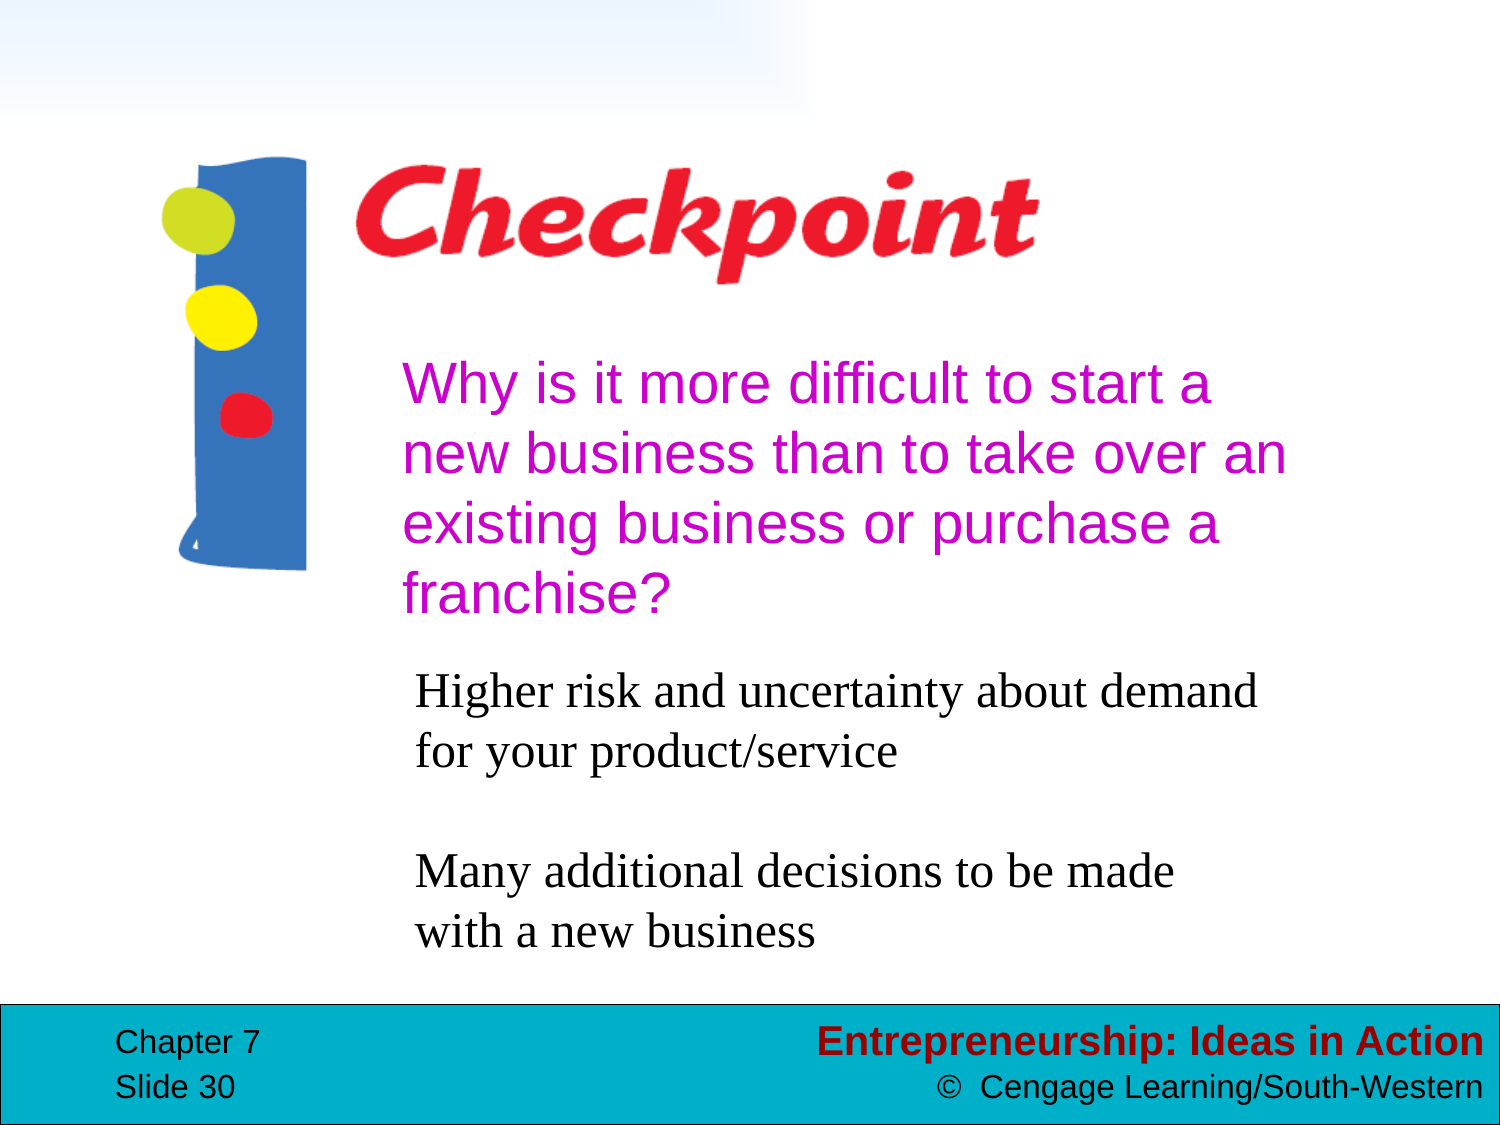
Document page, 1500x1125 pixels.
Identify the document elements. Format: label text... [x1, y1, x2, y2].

slide_number Slide 30 [99, 1037, 413, 1113]
picture [324, 149, 1063, 296]
footer Chapter 7 [99, 1012, 413, 1037]
picture [149, 137, 307, 588]
text_box Why is it more difficult to start a new business than to take over an existing business or purchase a franchise? [387, 337, 1350, 633]
text_box Higher risk and uncertainty about demand for your product/service Many additional decisions to be made with a new business [399, 649, 1288, 965]
